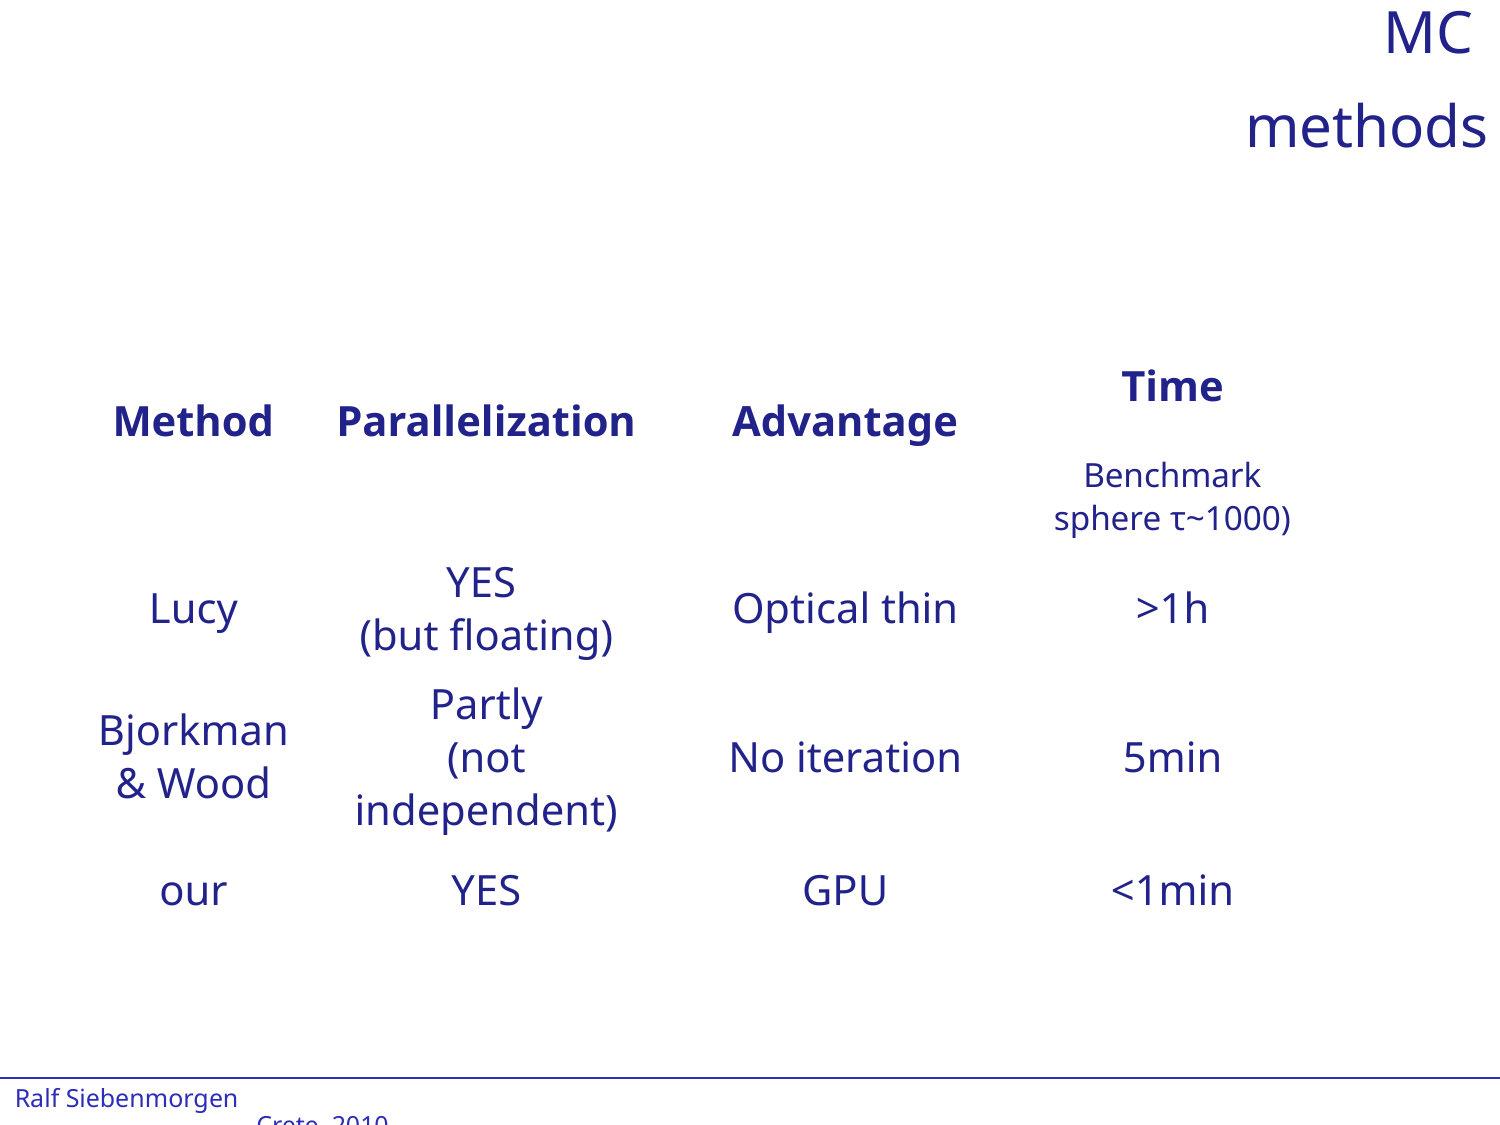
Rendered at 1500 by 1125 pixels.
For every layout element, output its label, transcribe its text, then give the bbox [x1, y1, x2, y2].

table_cell Lucy [70, 545, 316, 668]
table_header Parallelization [316, 293, 656, 545]
table_cell 5min [1034, 668, 1311, 843]
table_cell YES [316, 843, 656, 935]
table_cell our [70, 843, 316, 935]
table_cell >1h [1034, 545, 1311, 668]
table_cell No iteration [656, 668, 1034, 843]
text_box MC methods [1171, 0, 1489, 126]
table_cell Partly (not independent) [316, 668, 656, 843]
table_header Method [70, 293, 316, 545]
table_header Time Benchmark sphere τ~1000) [1034, 293, 1311, 545]
table_cell Bjorkman & Wood [70, 668, 316, 843]
table_cell <1min [1034, 843, 1311, 935]
table_header Advantage [656, 293, 1034, 545]
table_cell GPU [656, 843, 1034, 935]
table_cell YES (but floating) [316, 545, 656, 668]
table_cell Optical thin [656, 545, 1034, 668]
